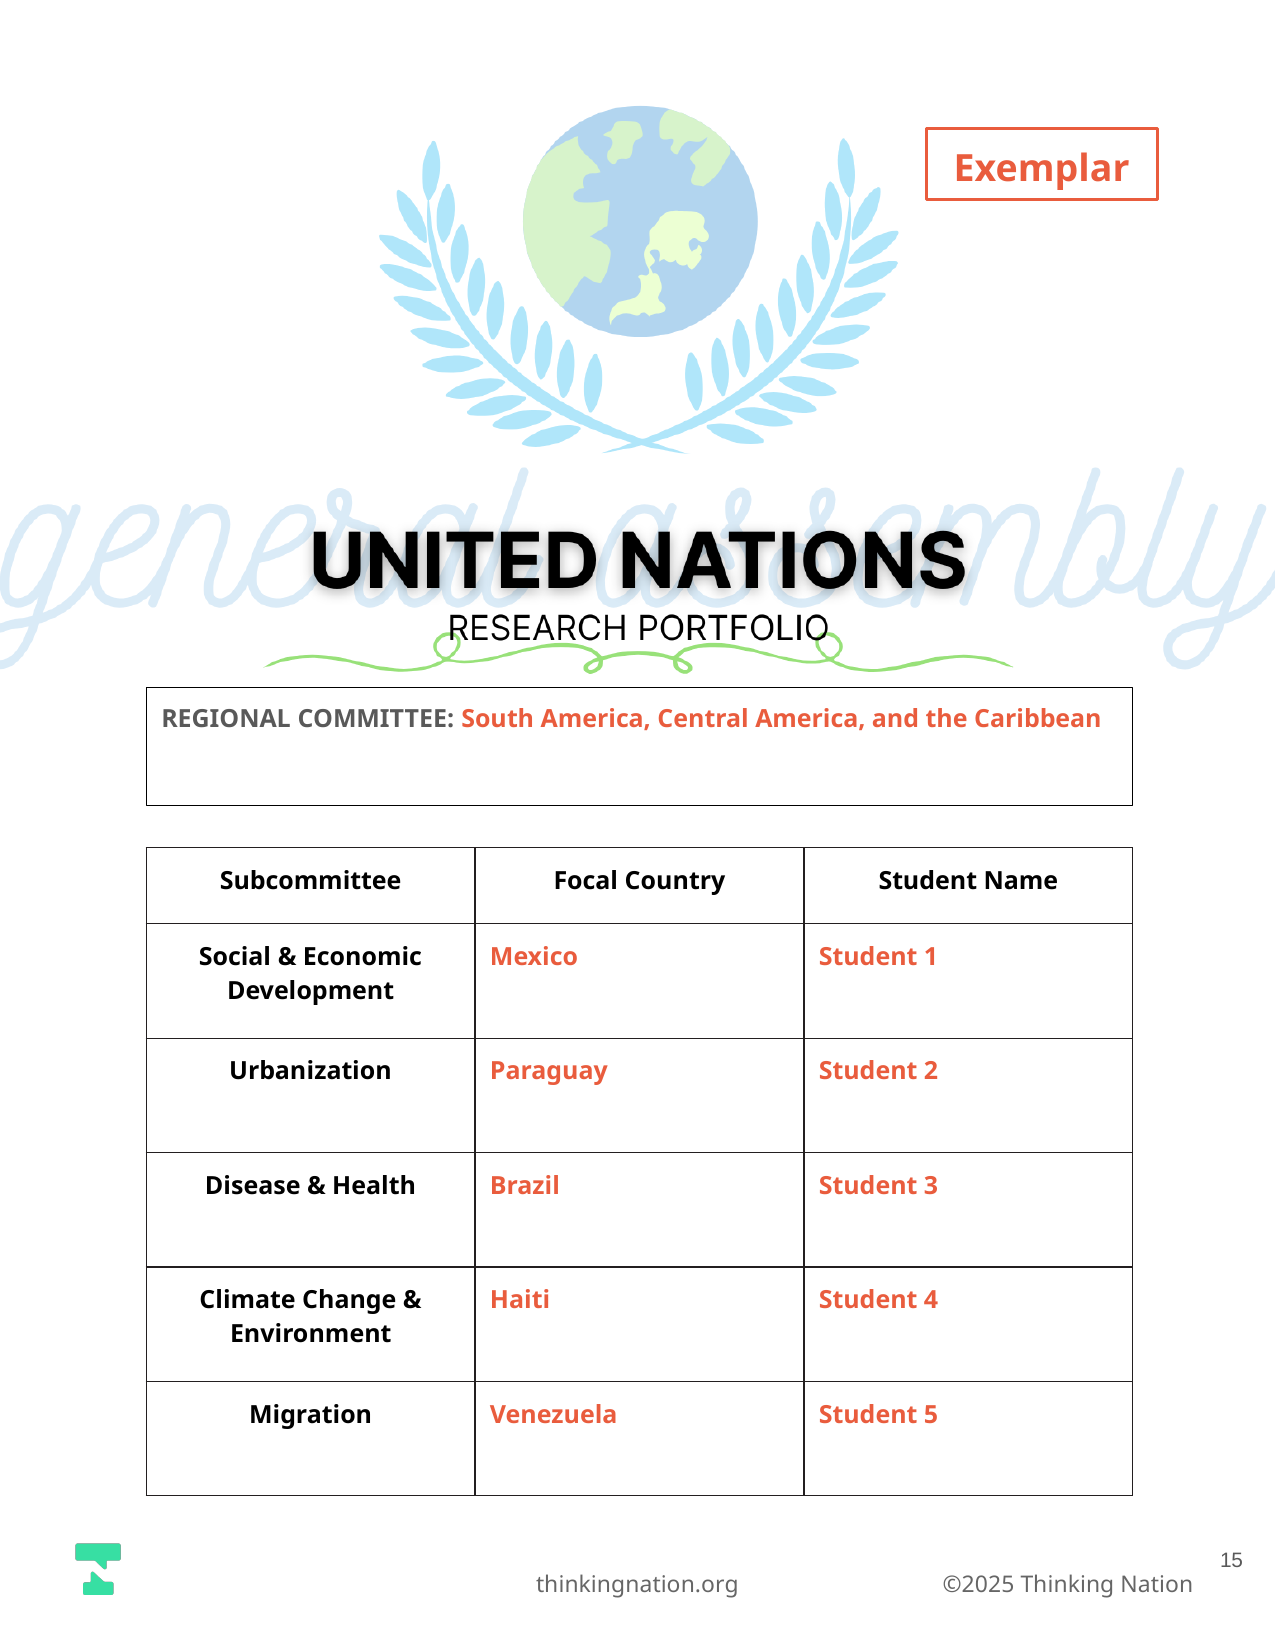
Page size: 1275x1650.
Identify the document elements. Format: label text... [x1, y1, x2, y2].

table_cell Disease & Health [147, 1153, 474, 1266]
table_header Student Name [805, 848, 1132, 923]
picture [0, 0, 1275, 1650]
table_header Focal Country [476, 848, 803, 923]
table_cell Climate Change & Environment [147, 1268, 474, 1381]
table_cell Student 5 [805, 1382, 1132, 1495]
table_cell Student 2 [805, 1039, 1132, 1152]
table_cell Urbanization [147, 1039, 474, 1152]
table_cell Venezuela [476, 1382, 803, 1495]
table_cell Social & Economic Development [147, 924, 474, 1038]
table_cell Paraguay [476, 1039, 803, 1152]
table_cell Brazil [476, 1153, 803, 1266]
table_cell Student 4 [805, 1268, 1132, 1381]
table_cell Mexico [476, 924, 803, 1038]
text_box thinkingnation.org [486, 1553, 789, 1605]
table_cell Migration [147, 1382, 474, 1495]
slide_number ‹#› [1181, 1495, 1258, 1623]
table_cell Haiti [476, 1268, 803, 1381]
text_box REGIONAL COMMITTEE: South America, Central America, and the Caribbean [146, 687, 1133, 806]
text_box ©2025 Thinking Nation [907, 1553, 1210, 1605]
text_box Exemplar [926, 128, 1158, 200]
table_header Subcommittee [147, 848, 474, 923]
table_cell Student 1 [805, 924, 1132, 1038]
table_cell Student 3 [805, 1153, 1132, 1266]
